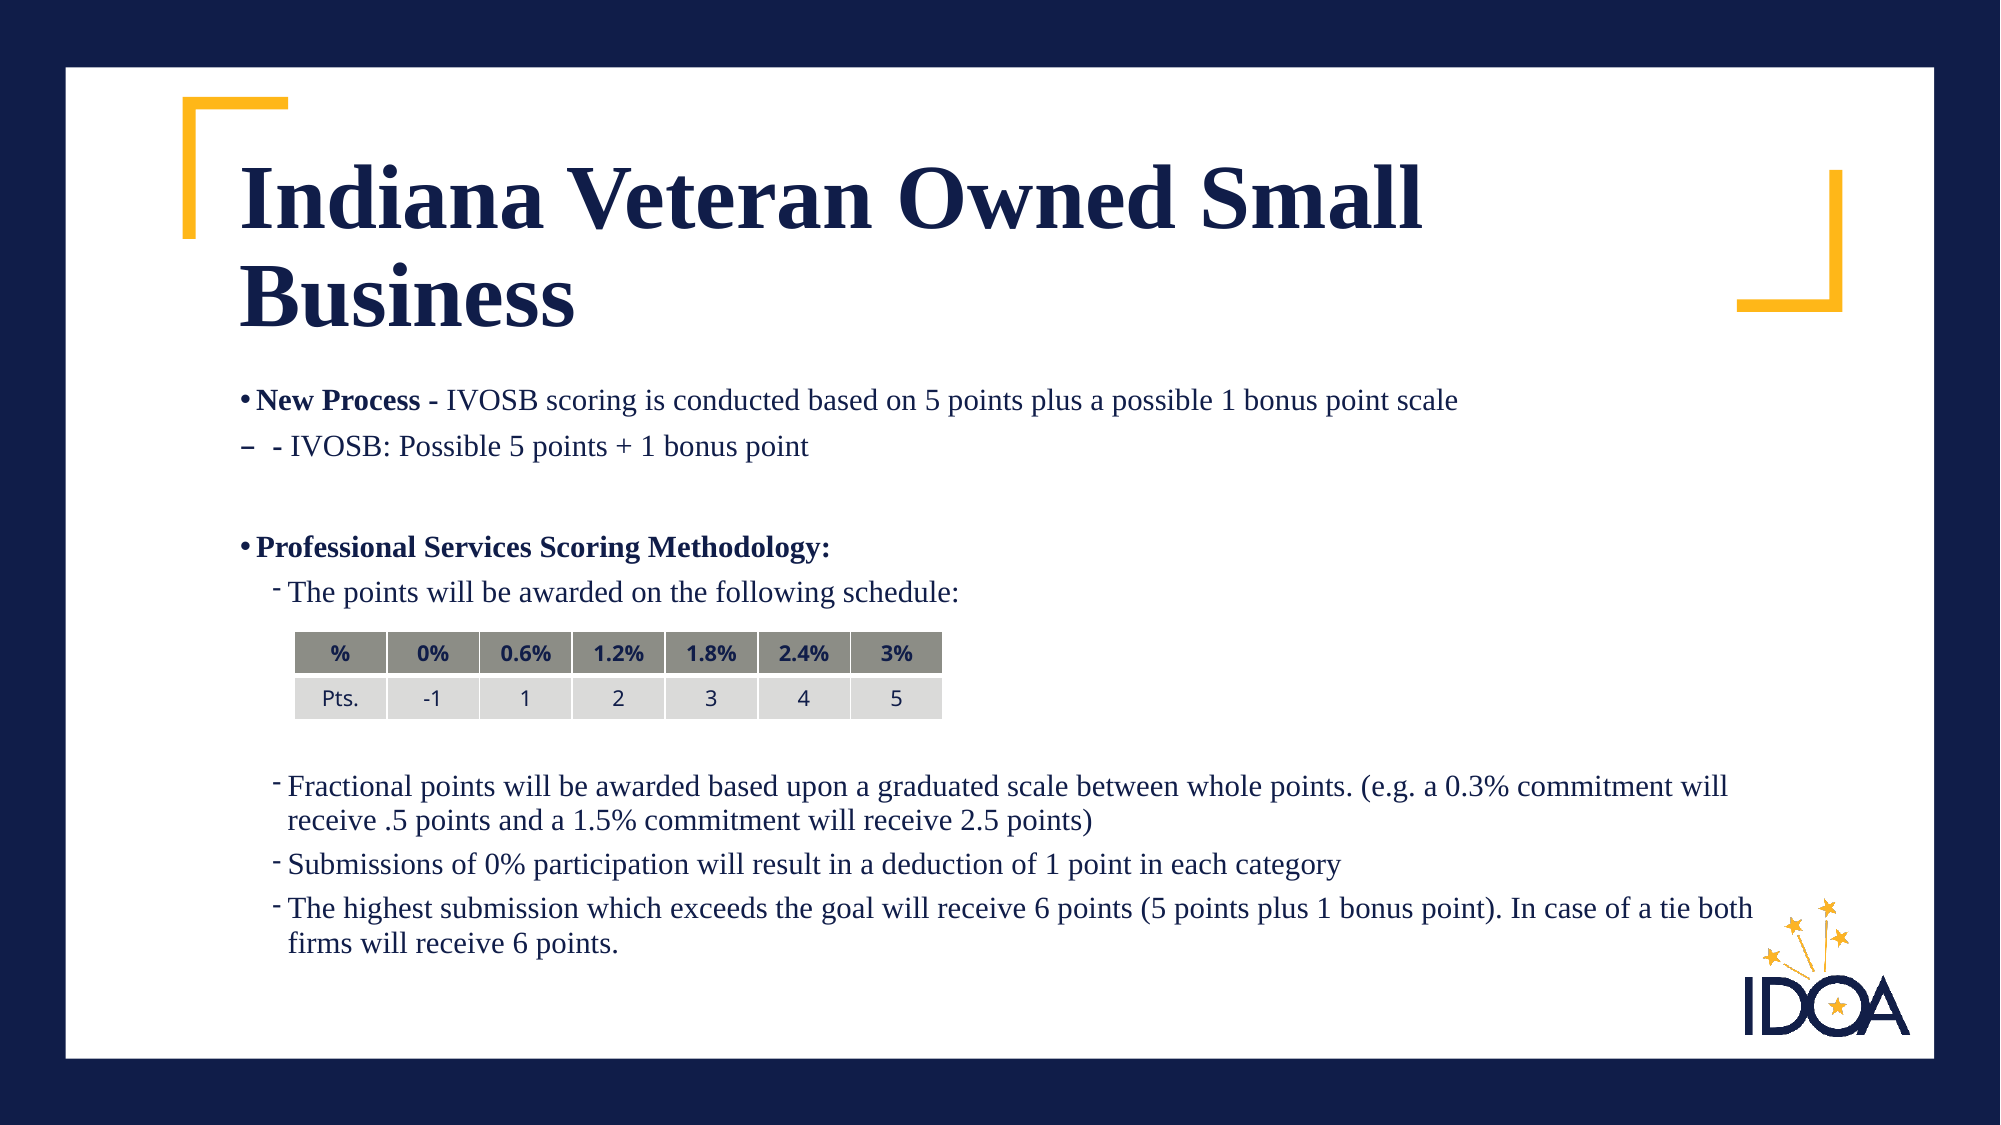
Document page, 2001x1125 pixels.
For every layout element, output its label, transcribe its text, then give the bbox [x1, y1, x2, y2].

table_cell 1 [480, 678, 571, 719]
list New Process - IVOSB scoring is conducted based on 5 points plus a possible 1 bonus point scale - IVOSB: Possible 5 points + 1 bonus point Professional Services Scoring Methodology: The points will be awarded on the following schedule: Fractional points will be awarded based upon a graduated scale between whole points. (e.g. a 0.3% commitment will receive .5 points and a 1.5% commitment will receive 2.5 points) Submissions of 0% participation will result in a deduction of 1 point in each category The highest submission which exceeds the goal will receive 6 points (5 points plus 1 bonus point). In case of a tie both firms will receive 6 points. [225, 375, 1800, 970]
table_header 0% [388, 632, 479, 673]
table_cell 3 [666, 678, 757, 719]
title Indiana Veteran Owned Small Business [225, 142, 1800, 279]
table_header 0.6% [480, 632, 571, 673]
table_cell 5 [851, 678, 942, 719]
table_cell 2 [573, 678, 664, 719]
table_header 1.8% [666, 632, 757, 673]
table_header 3% [851, 632, 942, 673]
table_header 1.2% [573, 632, 664, 673]
table_header % [295, 632, 386, 673]
picture [1702, 857, 1959, 1114]
table_header 2.4% [759, 632, 850, 673]
table_cell Pts. [295, 678, 386, 719]
table_cell 4 [759, 678, 850, 719]
table_cell -1 [388, 678, 479, 719]
